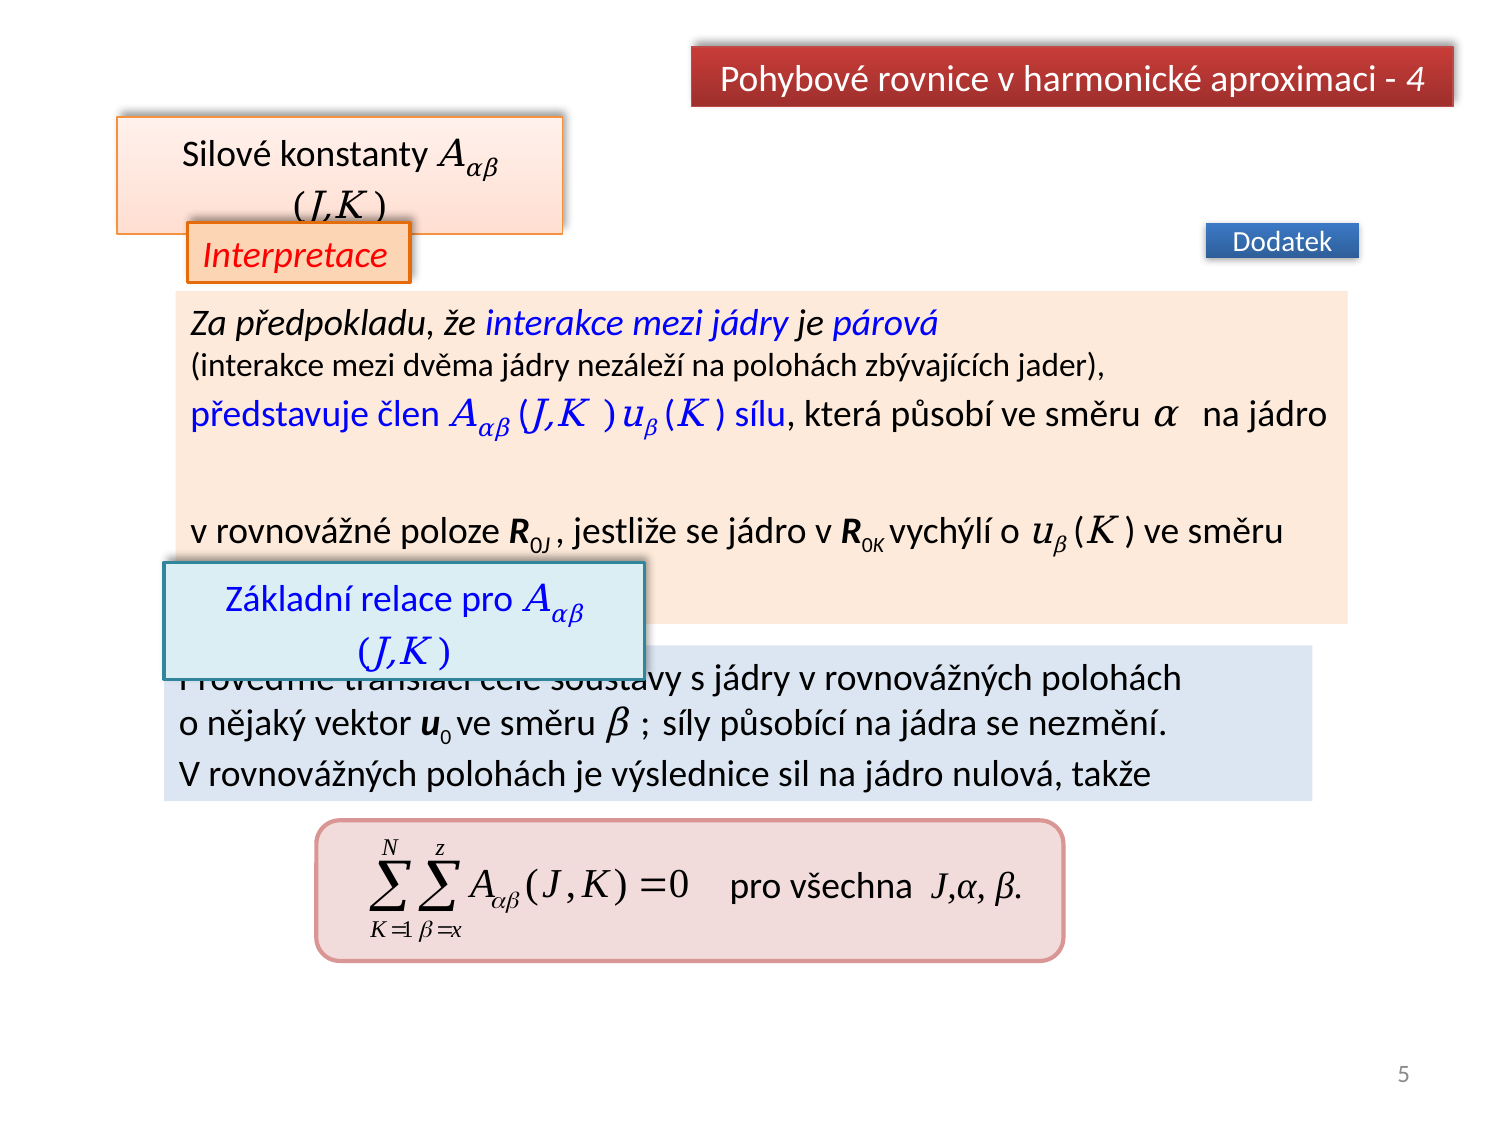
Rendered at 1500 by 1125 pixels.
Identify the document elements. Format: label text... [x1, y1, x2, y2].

text_box Silové konstanty Aαβ (J,K ) [116, 116, 563, 235]
slide_number 5 [1074, 1042, 1425, 1103]
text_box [175, 222, 1348, 510]
text_box Proveďme translaci celé soustavy s jádry v rovnovážných polohách o nějaký vektor u0 ve směru β ; síly působící na jádra se nezmění. V rovnovážných polohách je výslednice sil na jádro nulová, takže [164, 645, 1313, 802]
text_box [316, 820, 1064, 962]
text_box Pohybové rovnice v harmonické aproximaci - 4 [691, 46, 1454, 107]
text_box Dodatek [1350, 222, 1360, 258]
text_box Základní relace pro Aαβ (J,K ) [163, 562, 645, 680]
